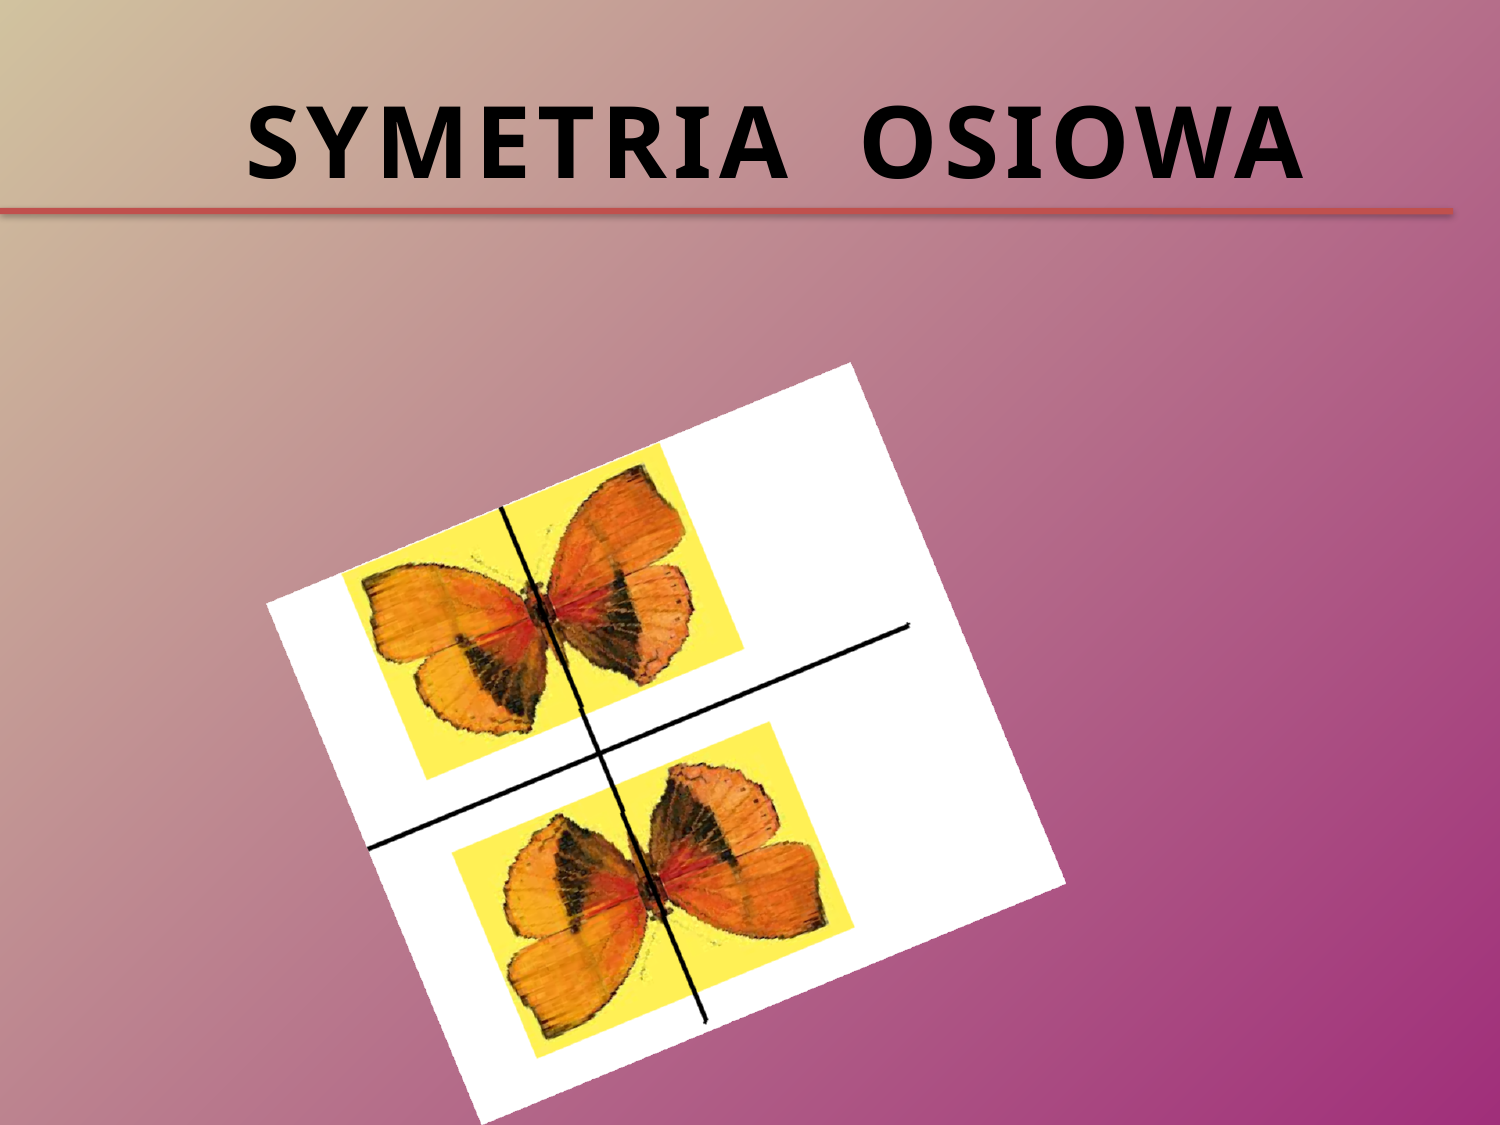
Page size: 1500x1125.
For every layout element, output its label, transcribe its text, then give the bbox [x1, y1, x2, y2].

text_box SYMETRIA OSIOWA [0, 71, 1453, 206]
picture [267, 363, 1065, 1124]
